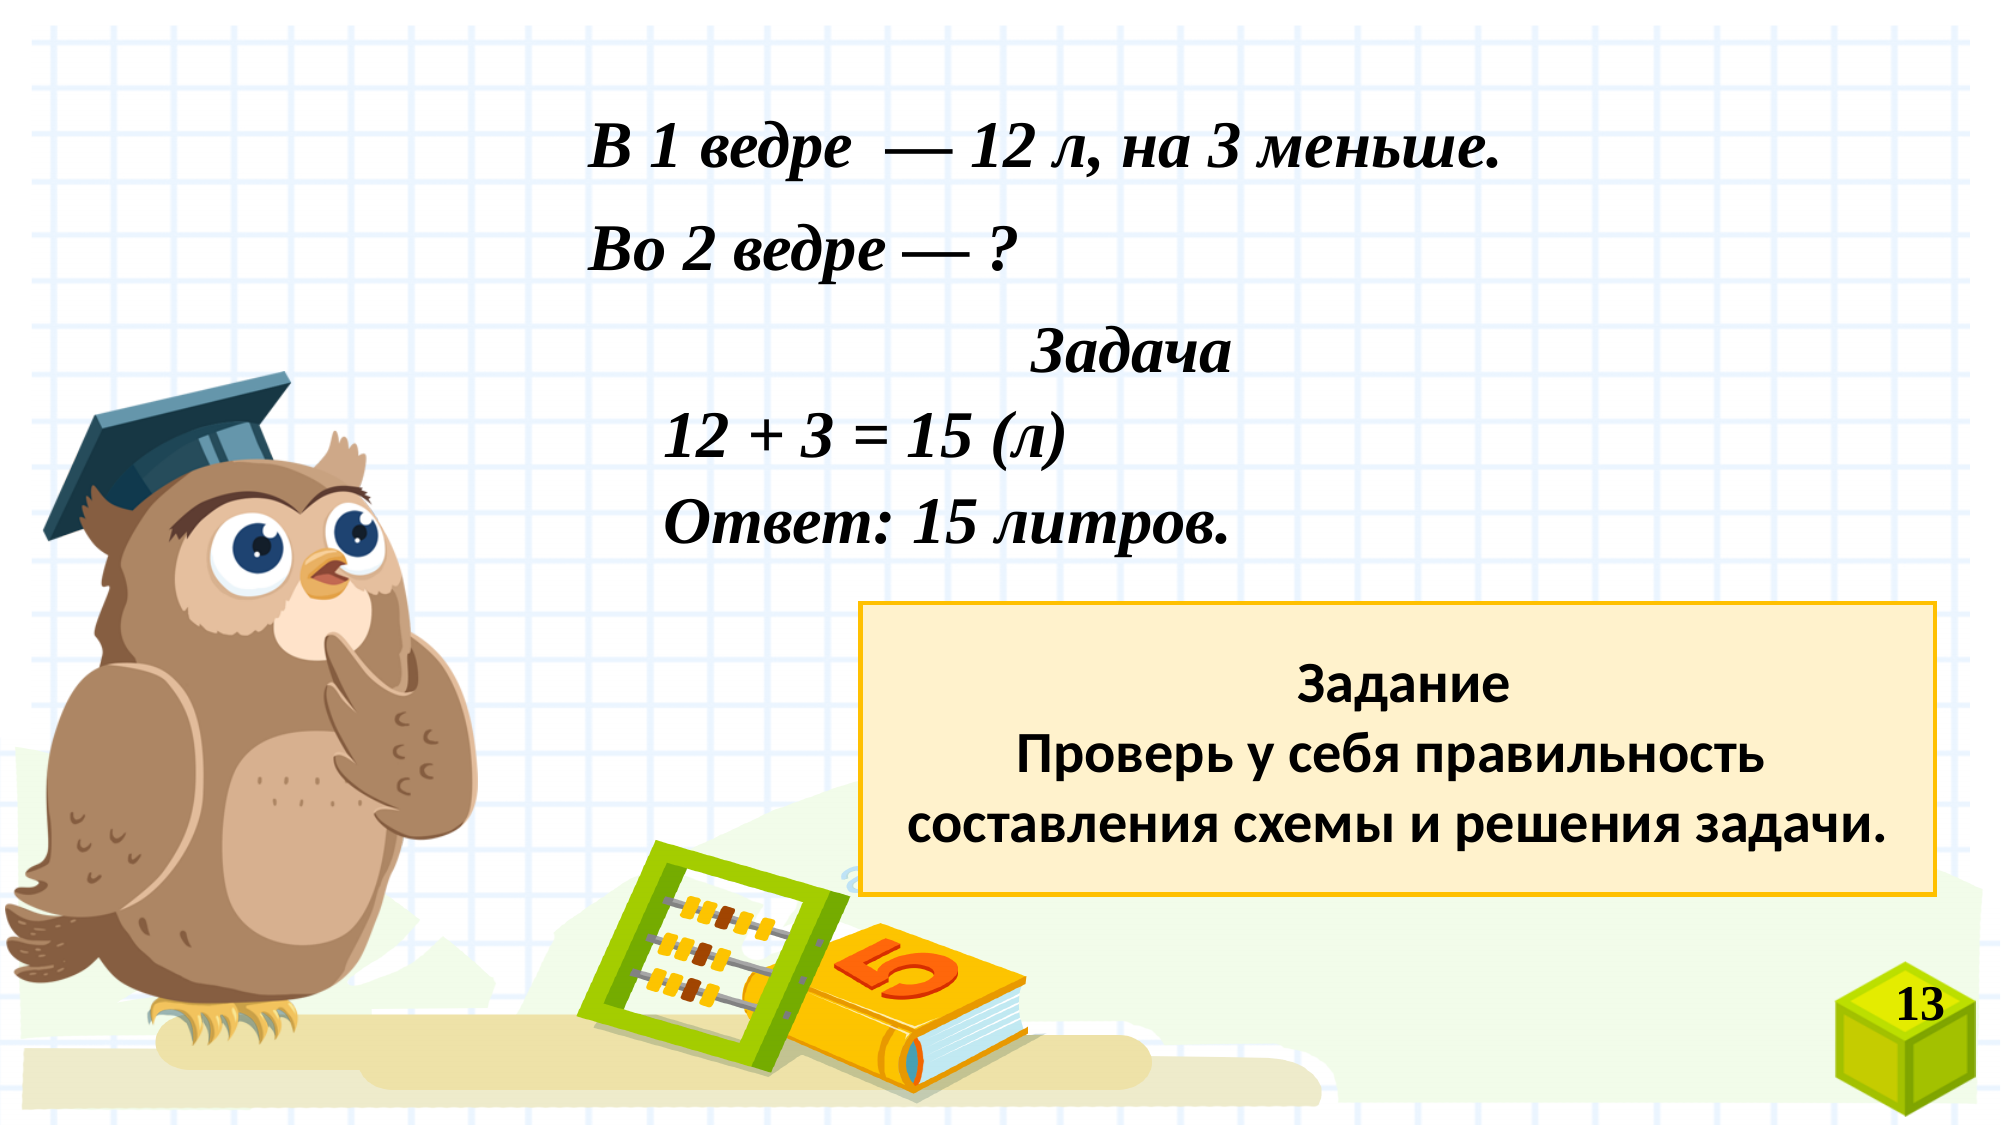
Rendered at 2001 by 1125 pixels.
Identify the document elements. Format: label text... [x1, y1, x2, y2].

text_box Задание Проверь у себя правильность составления схемы и решения задачи. [860, 602, 1936, 895]
text_box В 1 ведре — 12 л, на 3 меньше. Во 2 ведре — ? Задача 12 + 3 = 15 (л) Ответ: 15 литров. [500, 88, 1633, 564]
picture [0, 0, 2001, 1125]
